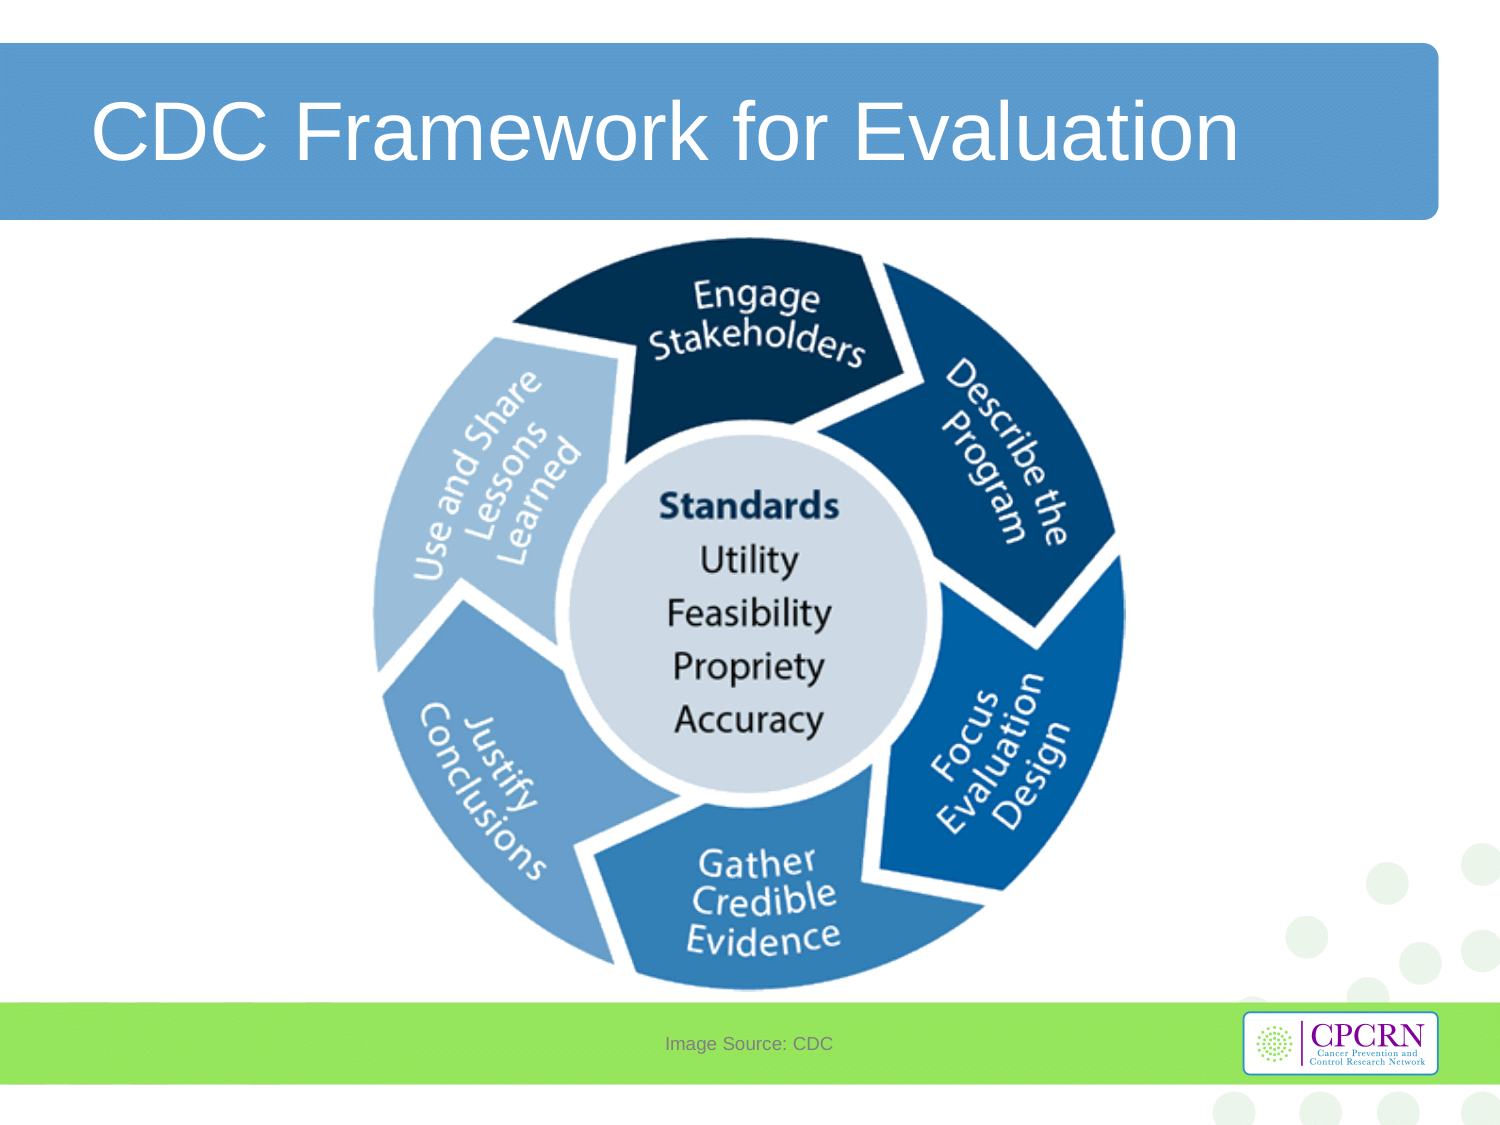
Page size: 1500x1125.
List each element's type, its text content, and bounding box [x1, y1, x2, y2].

title CDC Framework for Evaluation [75, 33, 1500, 221]
picture [0, 0, 1500, 1125]
text_box Image Source: CDC [435, 1024, 1063, 1062]
